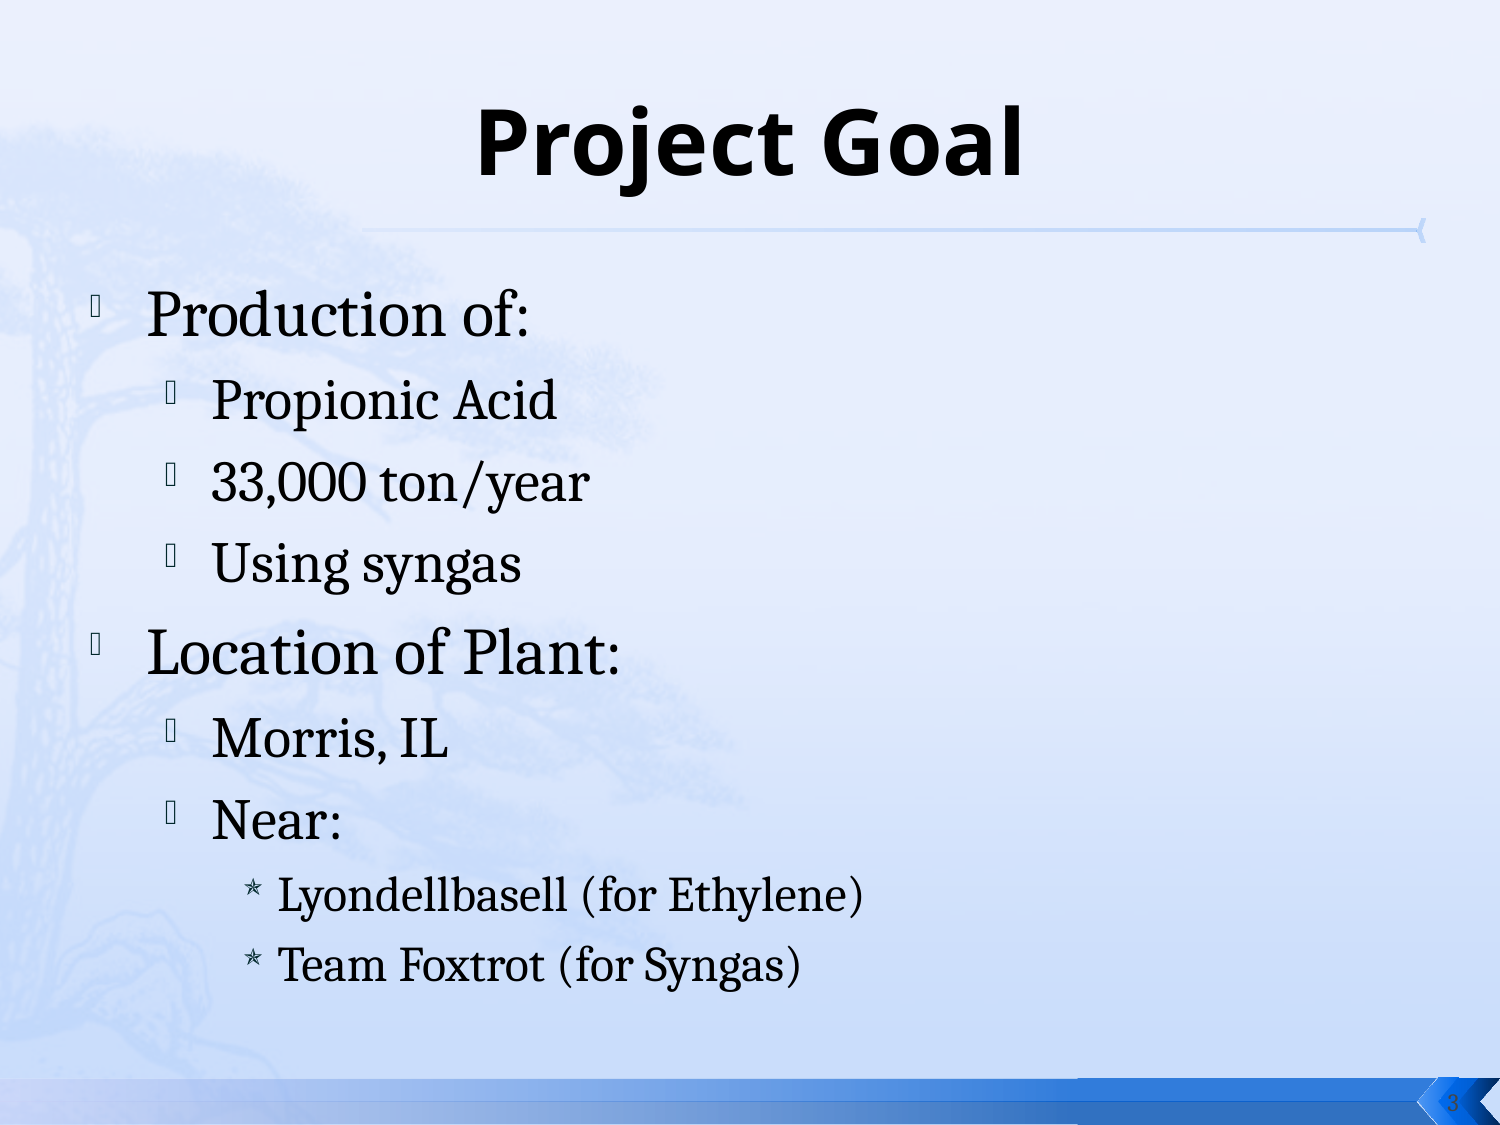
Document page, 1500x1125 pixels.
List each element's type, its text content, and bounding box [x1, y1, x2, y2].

list Production of: Propionic Acid 33,000 ton/year Using syngas Location of Plant: Morris, IL Near: Lyondellbasell (for Ethylene) Team Foxtrot (for Syngas) [75, 262, 1425, 1005]
slide_number 3 [1406, 1077, 1500, 1125]
title Project Goal [75, 45, 1425, 233]
